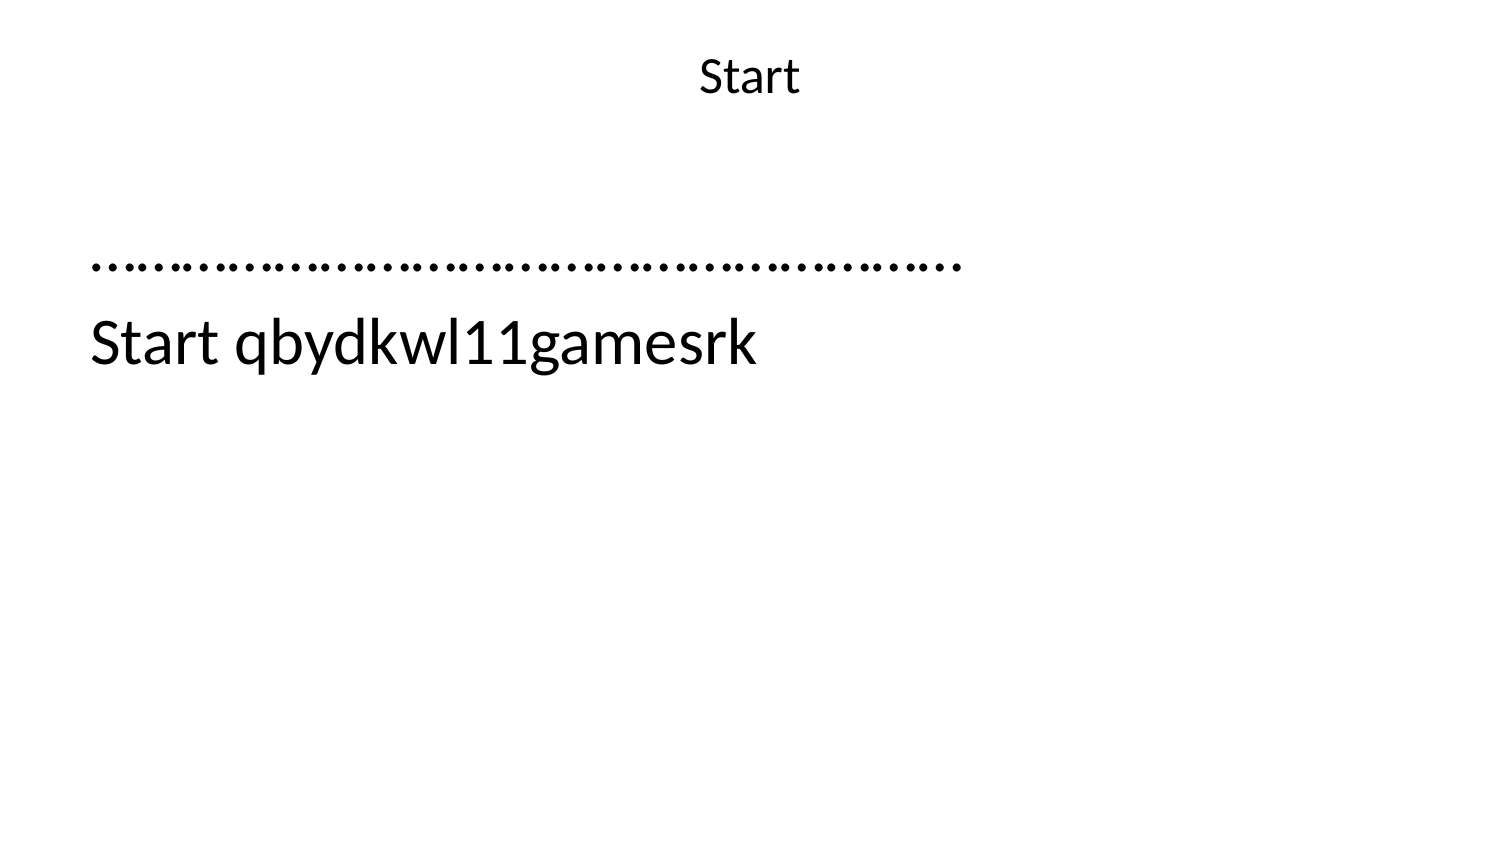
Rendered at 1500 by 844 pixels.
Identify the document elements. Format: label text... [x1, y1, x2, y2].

title Start [75, 33, 1425, 175]
list ………………………………………………… Start qbydkwl11gamesrk [75, 196, 1425, 754]
